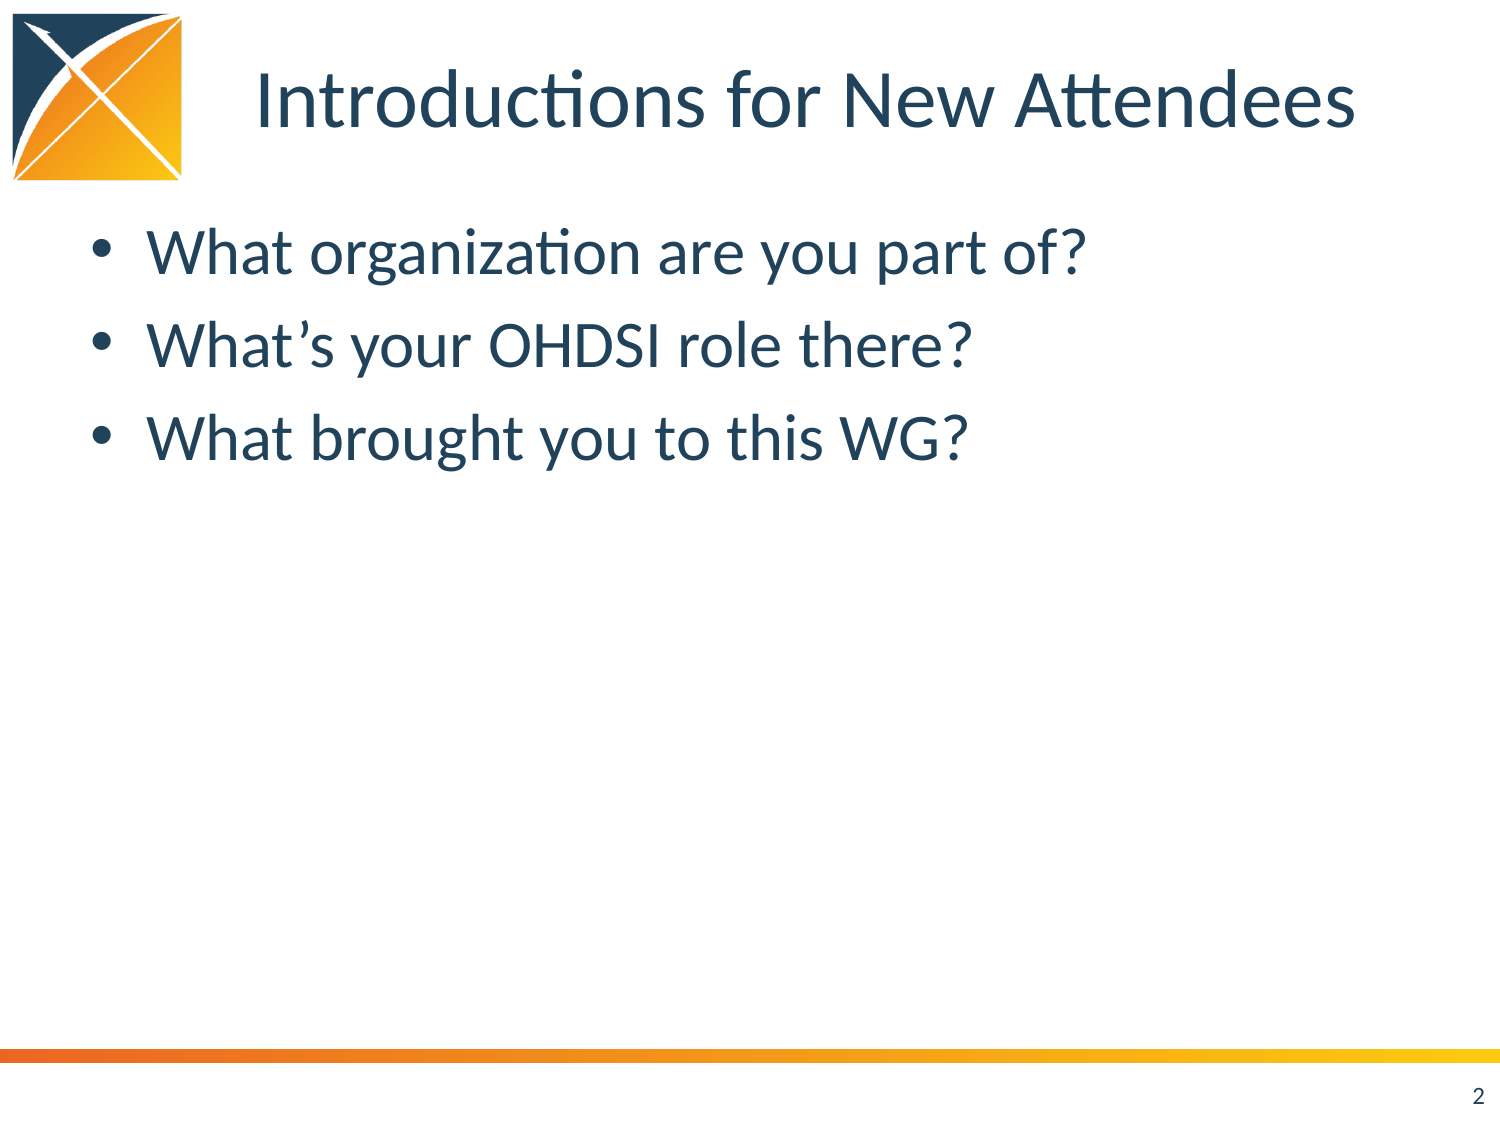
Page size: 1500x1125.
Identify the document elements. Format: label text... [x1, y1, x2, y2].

list What organization are you part of? What’s your OHDSI role there? What brought you to this WG? [75, 200, 1425, 1005]
picture [0, 0, 206, 200]
title Introductions for New Attendees [187, 24, 1425, 163]
slide_number 2 [1149, 1065, 1500, 1125]
